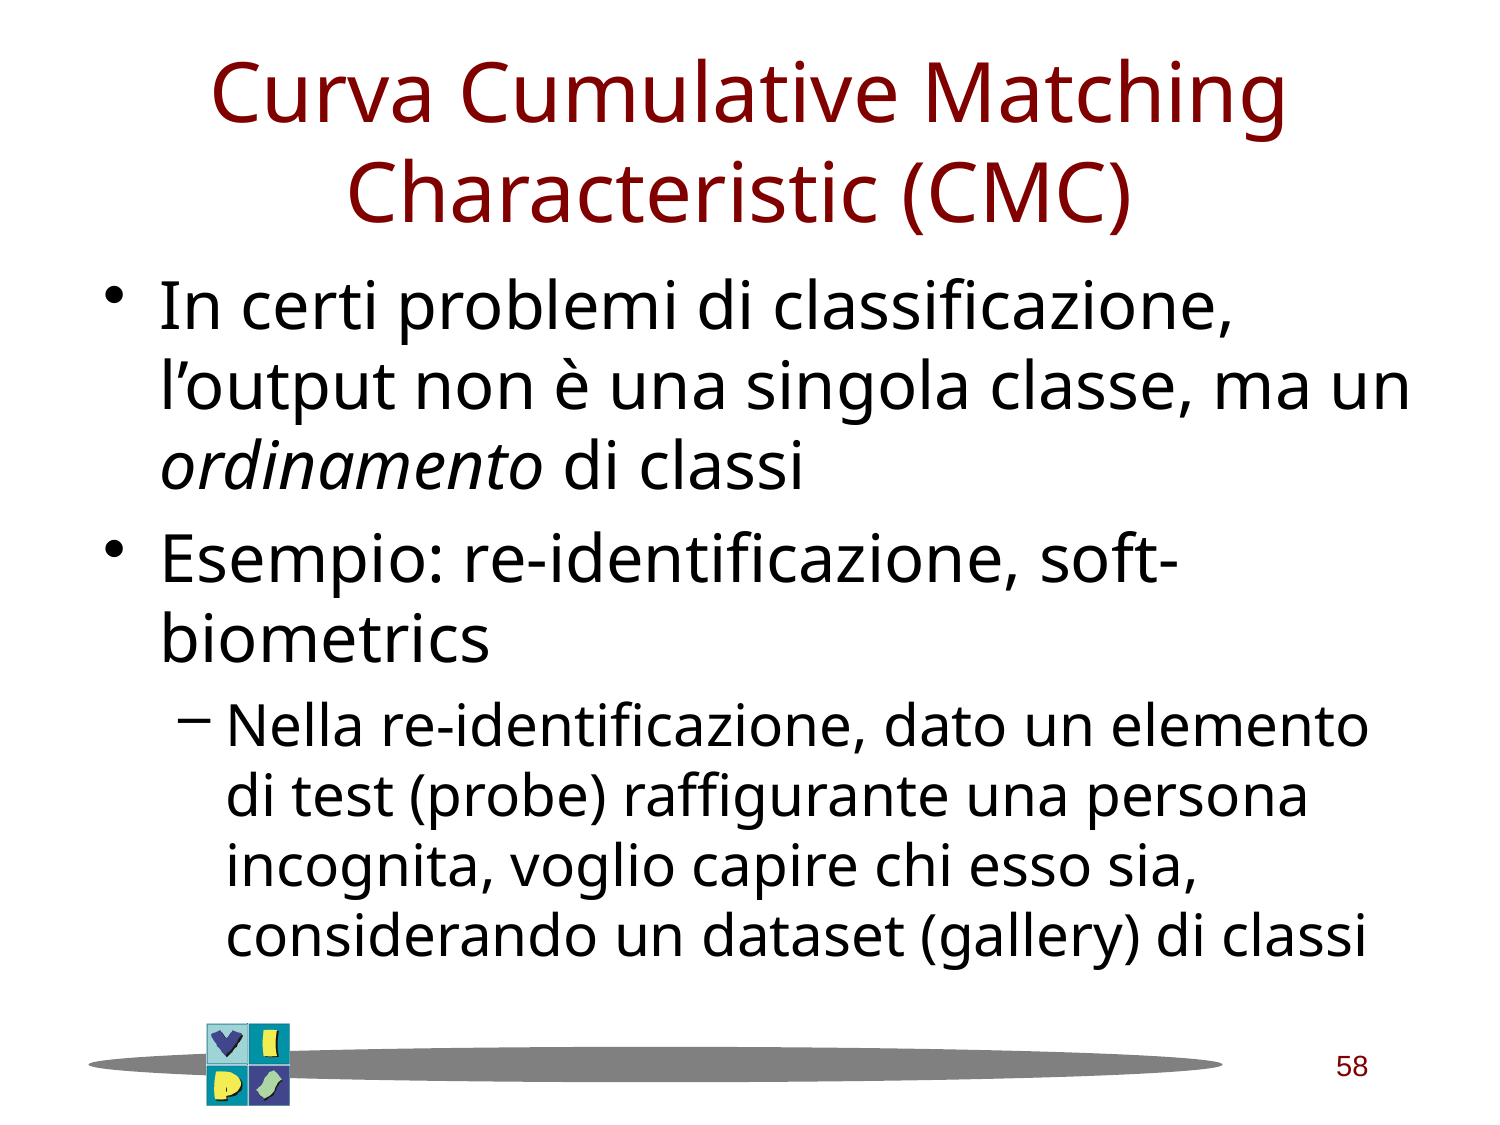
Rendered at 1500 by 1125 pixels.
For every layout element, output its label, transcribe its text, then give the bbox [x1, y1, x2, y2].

slide_number 58 [1033, 1039, 1384, 1118]
picture [206, 1023, 290, 1106]
list In certi problemi di classificazione, l’output non è una singola classe, ma un ordinamento di classi Esempio: re-identificazione, soft-biometrics Nella re-identificazione, dato un elemento di test (probe) raffigurante una persona incognita, voglio capire chi esso sia, considerando un dataset (gallery) di classi [88, 255, 1439, 998]
title Curva Cumulative Matching Characteristic (CMC) [75, 45, 1425, 233]
